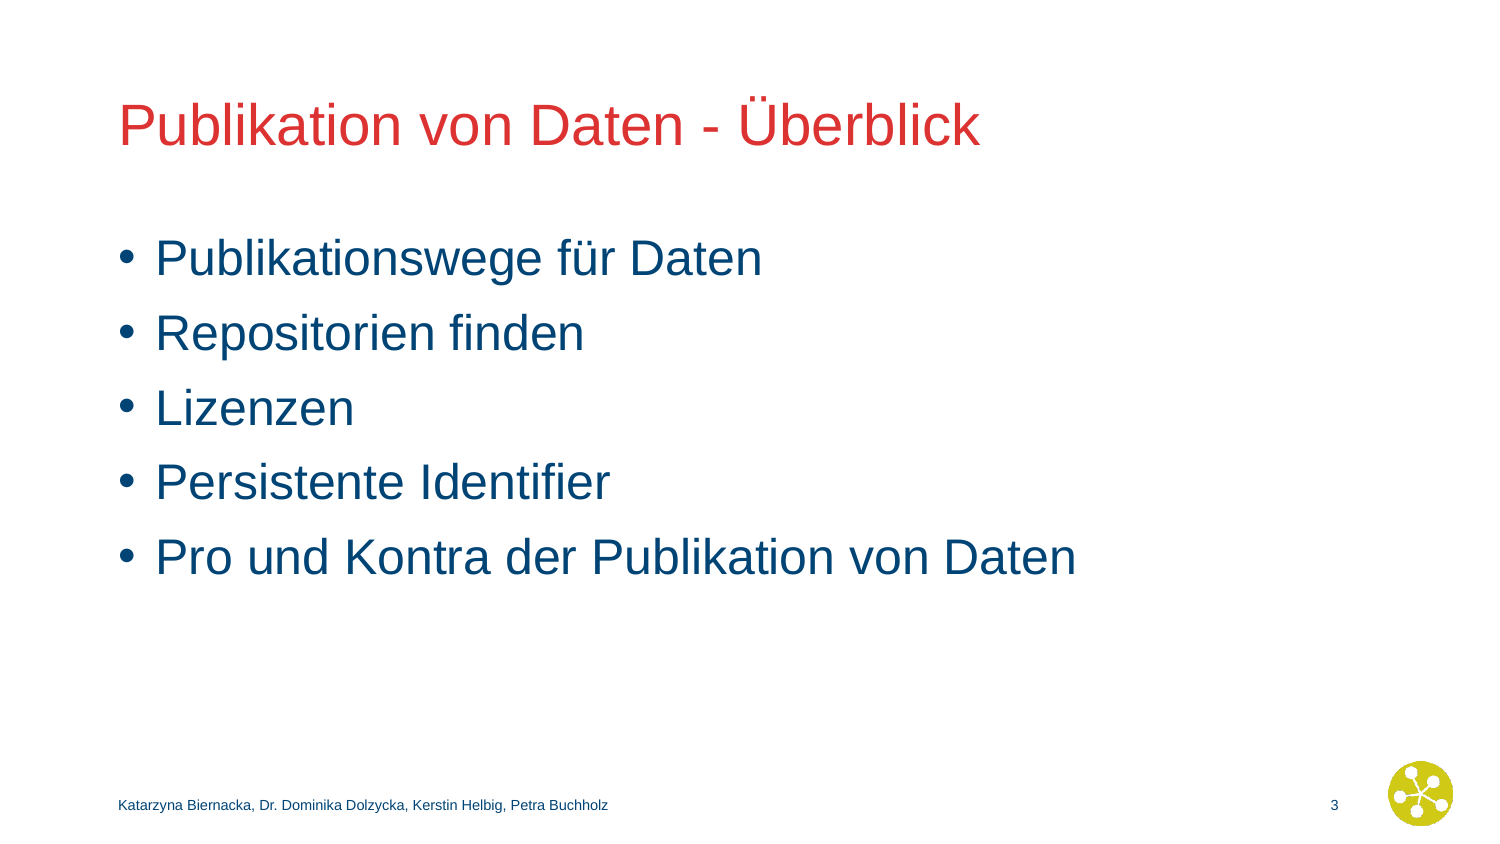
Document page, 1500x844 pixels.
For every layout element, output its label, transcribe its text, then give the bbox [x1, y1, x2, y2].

slide_number 2 [1016, 782, 1354, 827]
list Publikationswege für Daten Repositorien finden Lizenzen Persistente Identifier Pro und Kontra der Publikation von Daten [103, 224, 1397, 760]
title Publikation von Daten - Überblick [103, 44, 1397, 208]
picture [1388, 761, 1453, 826]
footer Katarzyna Biernacka, Dr. Dominika Dolzycka, Kerstin Helbig, Petra Buchholz [103, 782, 742, 827]
